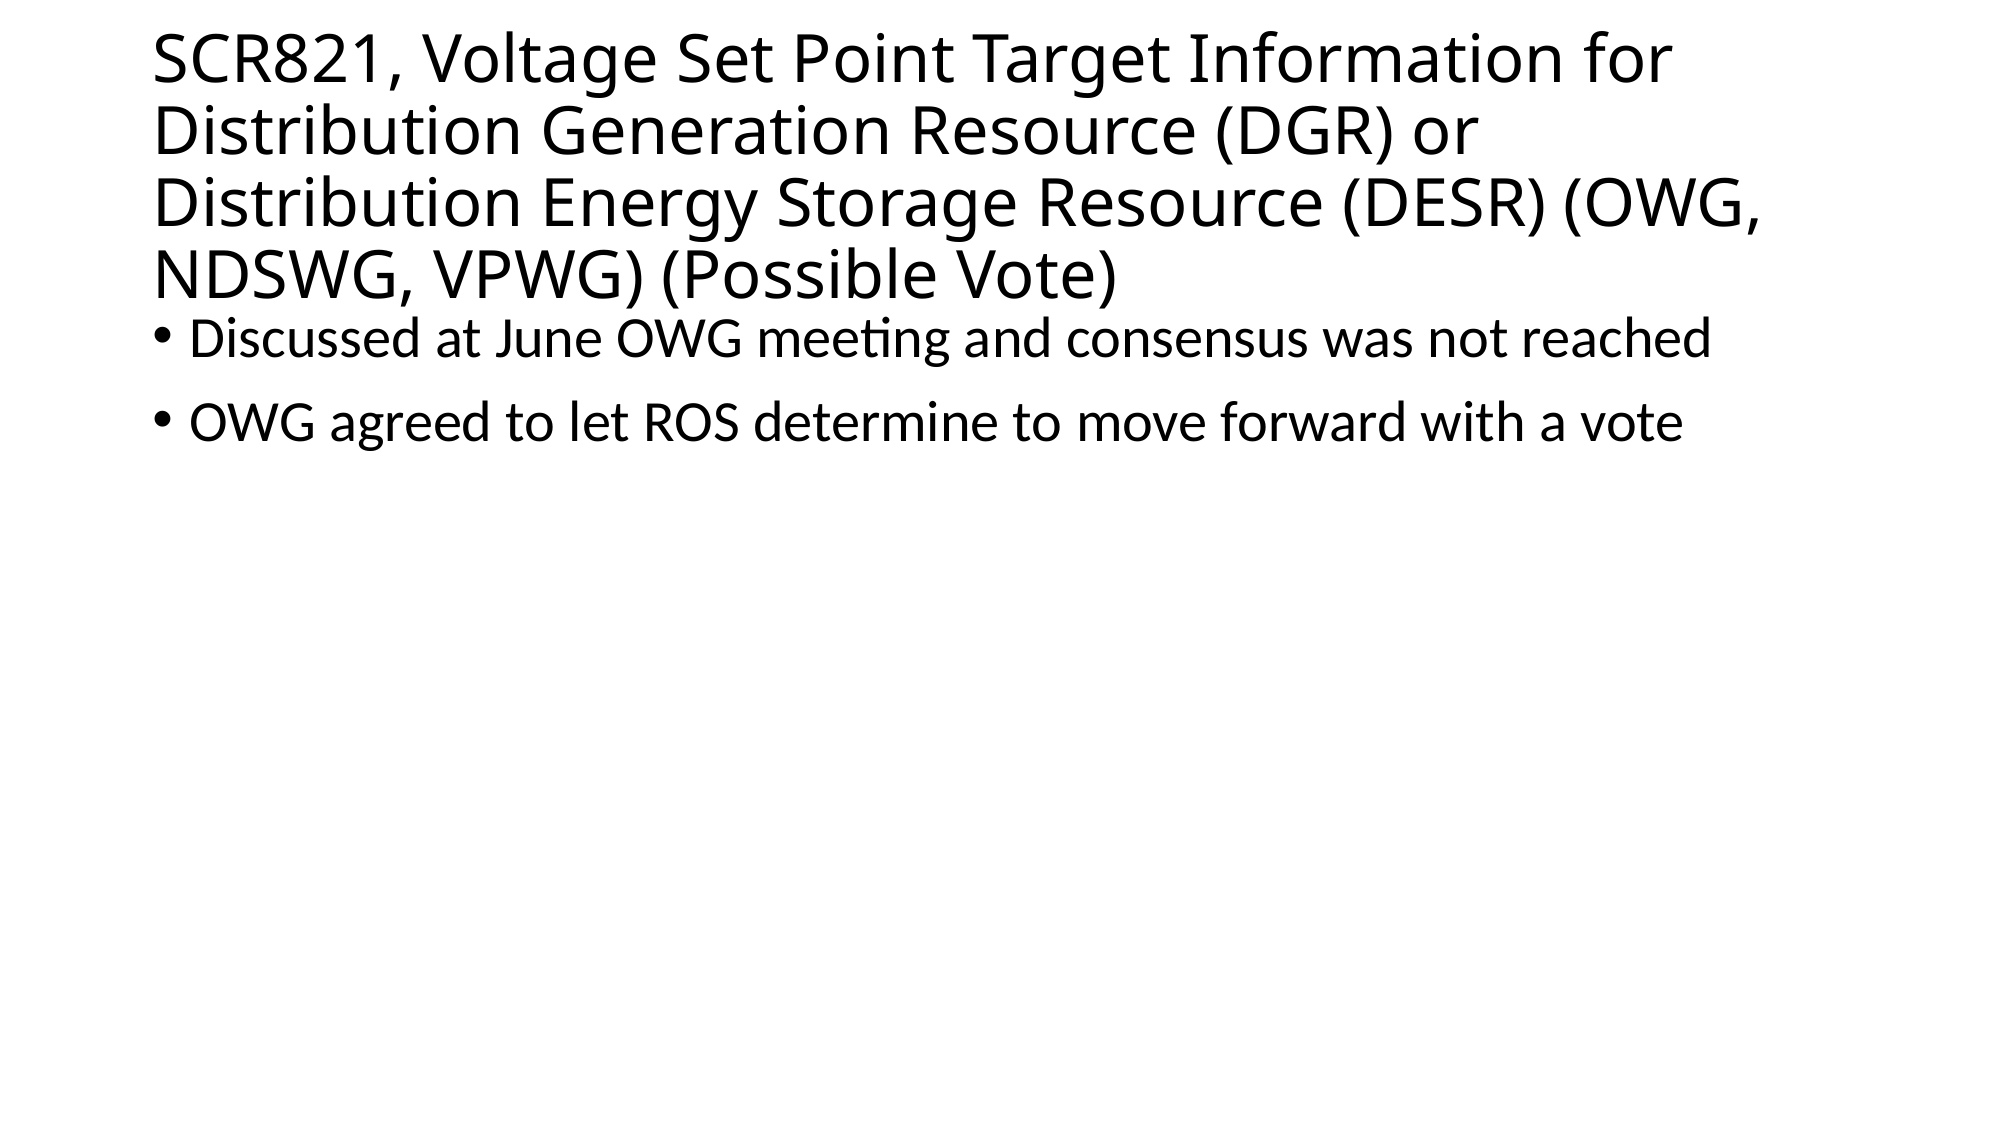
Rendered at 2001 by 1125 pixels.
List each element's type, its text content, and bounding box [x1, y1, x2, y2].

title SCR821, Voltage Set Point Target Information for Distribution Generation Resource (DGR) or Distribution Energy Storage Resource (DESR) (OWG, NDSWG, VPWG) (Possible Vote) [137, 59, 1863, 278]
list Discussed at June OWG meeting and consensus was not reached OWG agreed to let ROS determine to move forward with a vote [137, 299, 1863, 1014]
